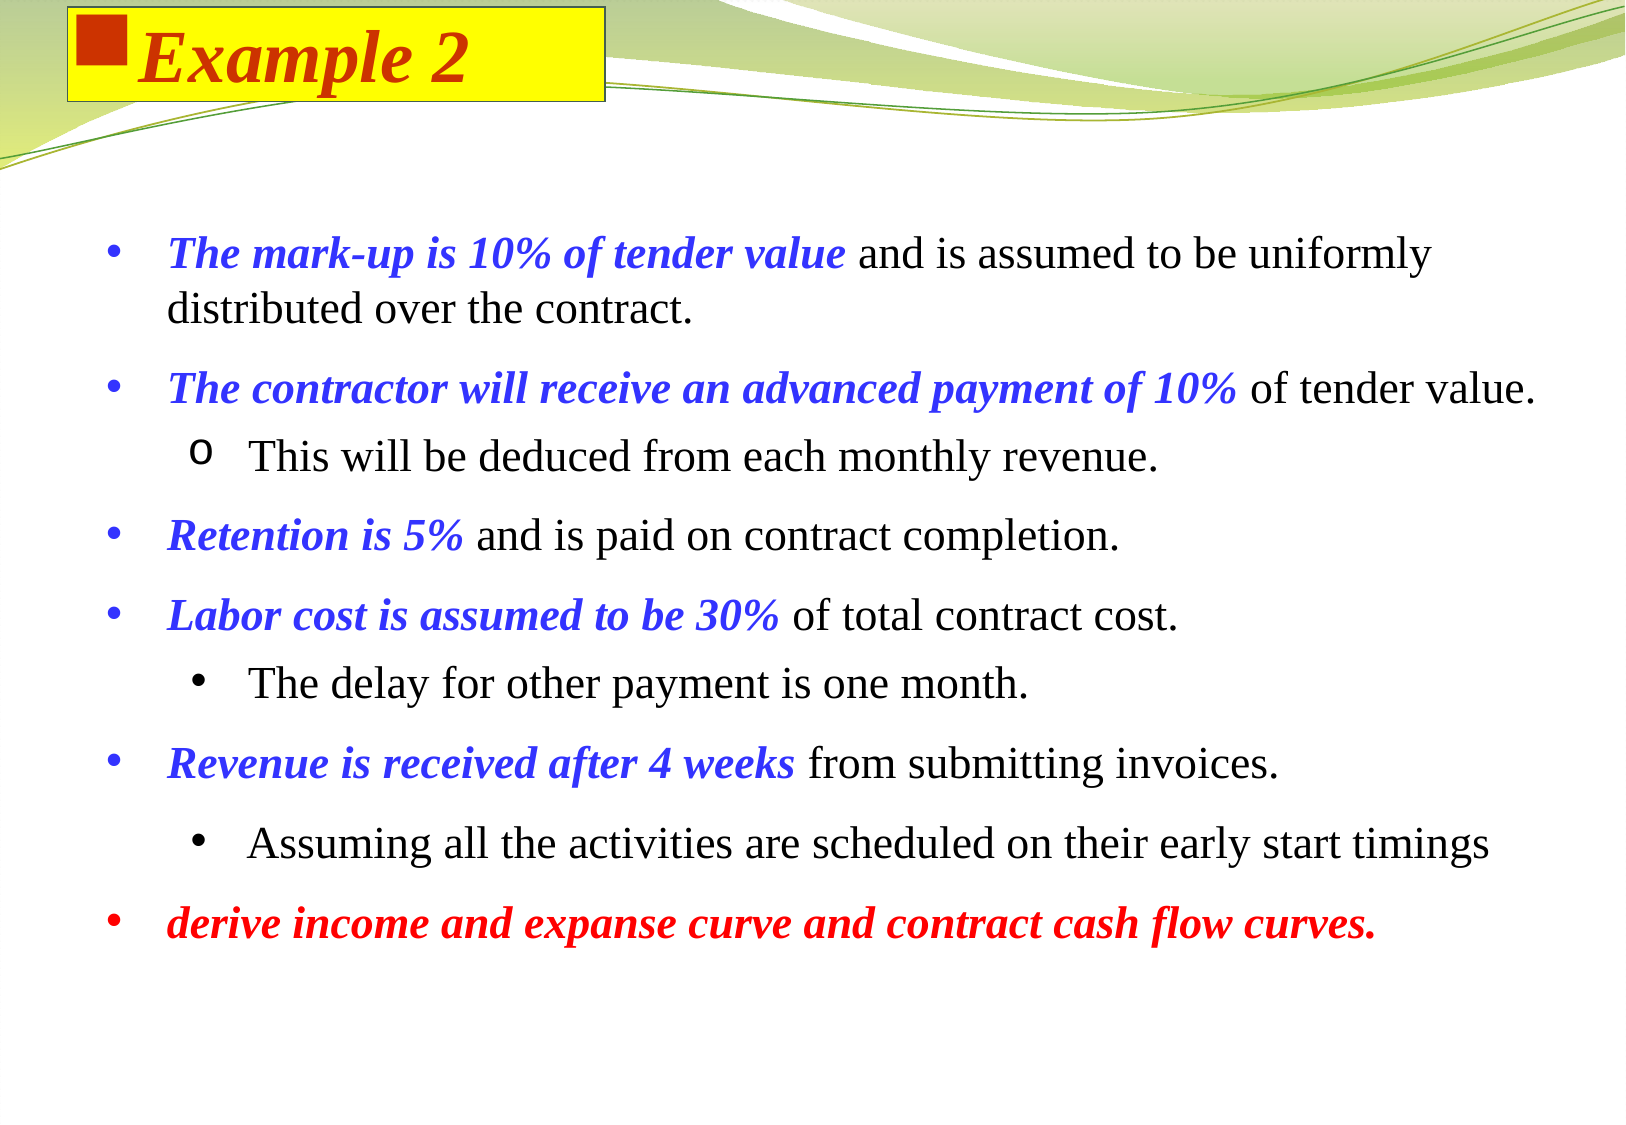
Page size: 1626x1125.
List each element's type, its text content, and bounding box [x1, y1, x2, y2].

text_box Example 2 [67, 7, 606, 102]
text_box The mark-up is 10% of tender value and is assumed to be uniformly distributed over the contract. The contractor will receive an advanced payment of 10% of tender value. This will be deduced from each monthly revenue. Retention is 5% and is paid on contract completion. Labor cost is assumed to be 30% of total contract cost. The delay for other payment is one month. Revenue is received after 4 weeks from submitting invoices. Assuming all the activities are scheduled on their early start timings derive income and expanse curve and contract cash flow curves. [91, 215, 1561, 955]
